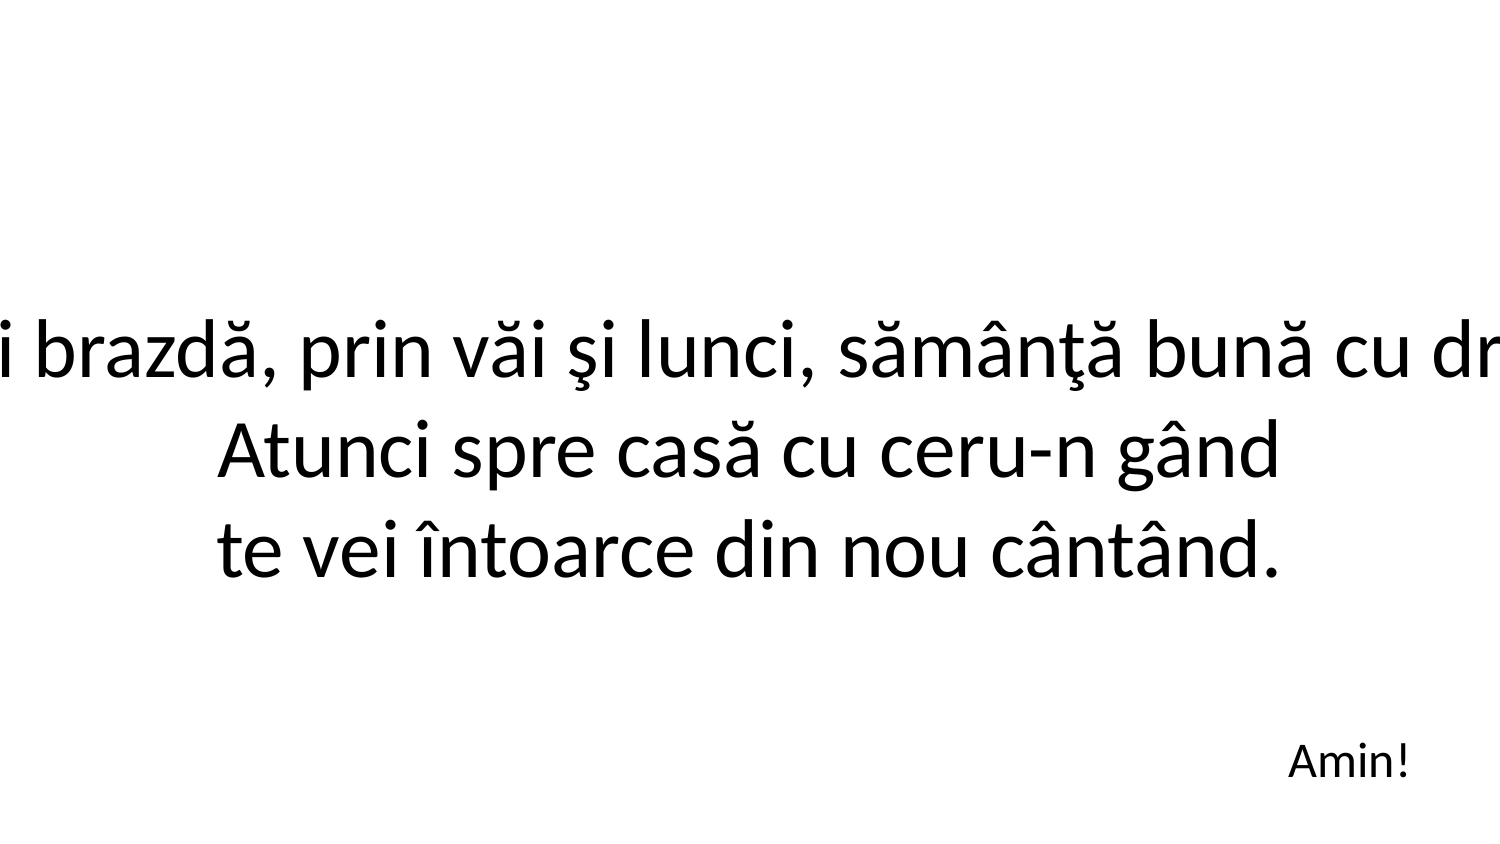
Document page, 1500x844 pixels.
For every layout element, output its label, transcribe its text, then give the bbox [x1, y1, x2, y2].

text_box Amin! [1273, 674, 1427, 795]
text_box 3. Iar unde-i brazdă, prin văi şi lunci, sămânţă bună cu drag s-arunci. Atunci spre casă cu ceru-n gând te vei întoarce din nou cântând. [0, 242, 1500, 602]
